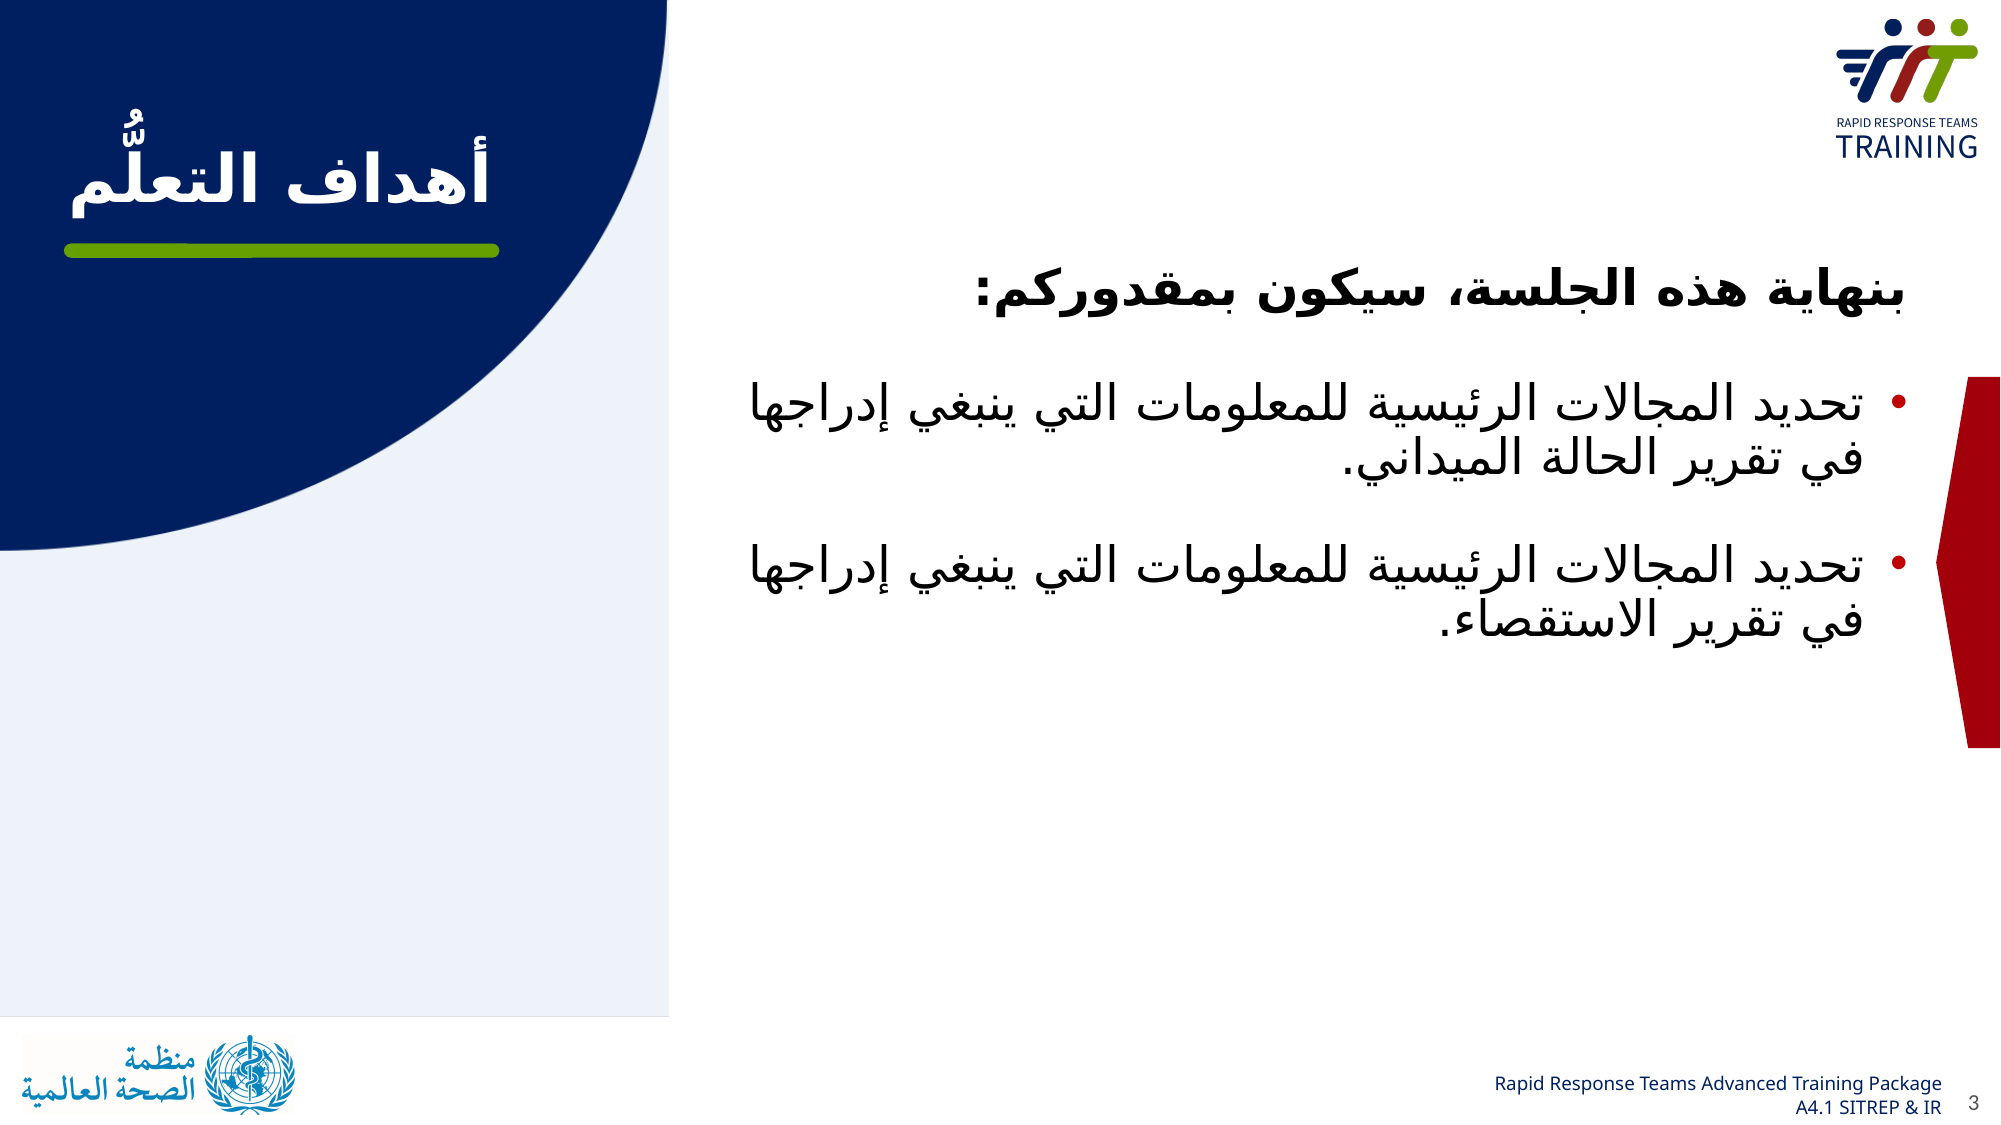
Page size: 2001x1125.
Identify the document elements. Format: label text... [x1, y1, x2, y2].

picture [1835, 19, 1978, 167]
slide_number 3 [1882, 1049, 1916, 1092]
title أهداف التعلُّم [30, 80, 501, 281]
picture [22, 1035, 295, 1115]
picture [0, 0, 669, 1018]
list بنهاية هذه الجلسة، سيكون بمقدوركم: تحديد المجالات الرئيسية للمعلومات التي ينبغي إدراجها في تقرير الحالة الميداني. تحديد المجالات الرئيسية للمعلومات التي ينبغي إدراجها في تقرير الاستقصاء. [711, 254, 1916, 1049]
picture [252, 1050, 258, 1059]
